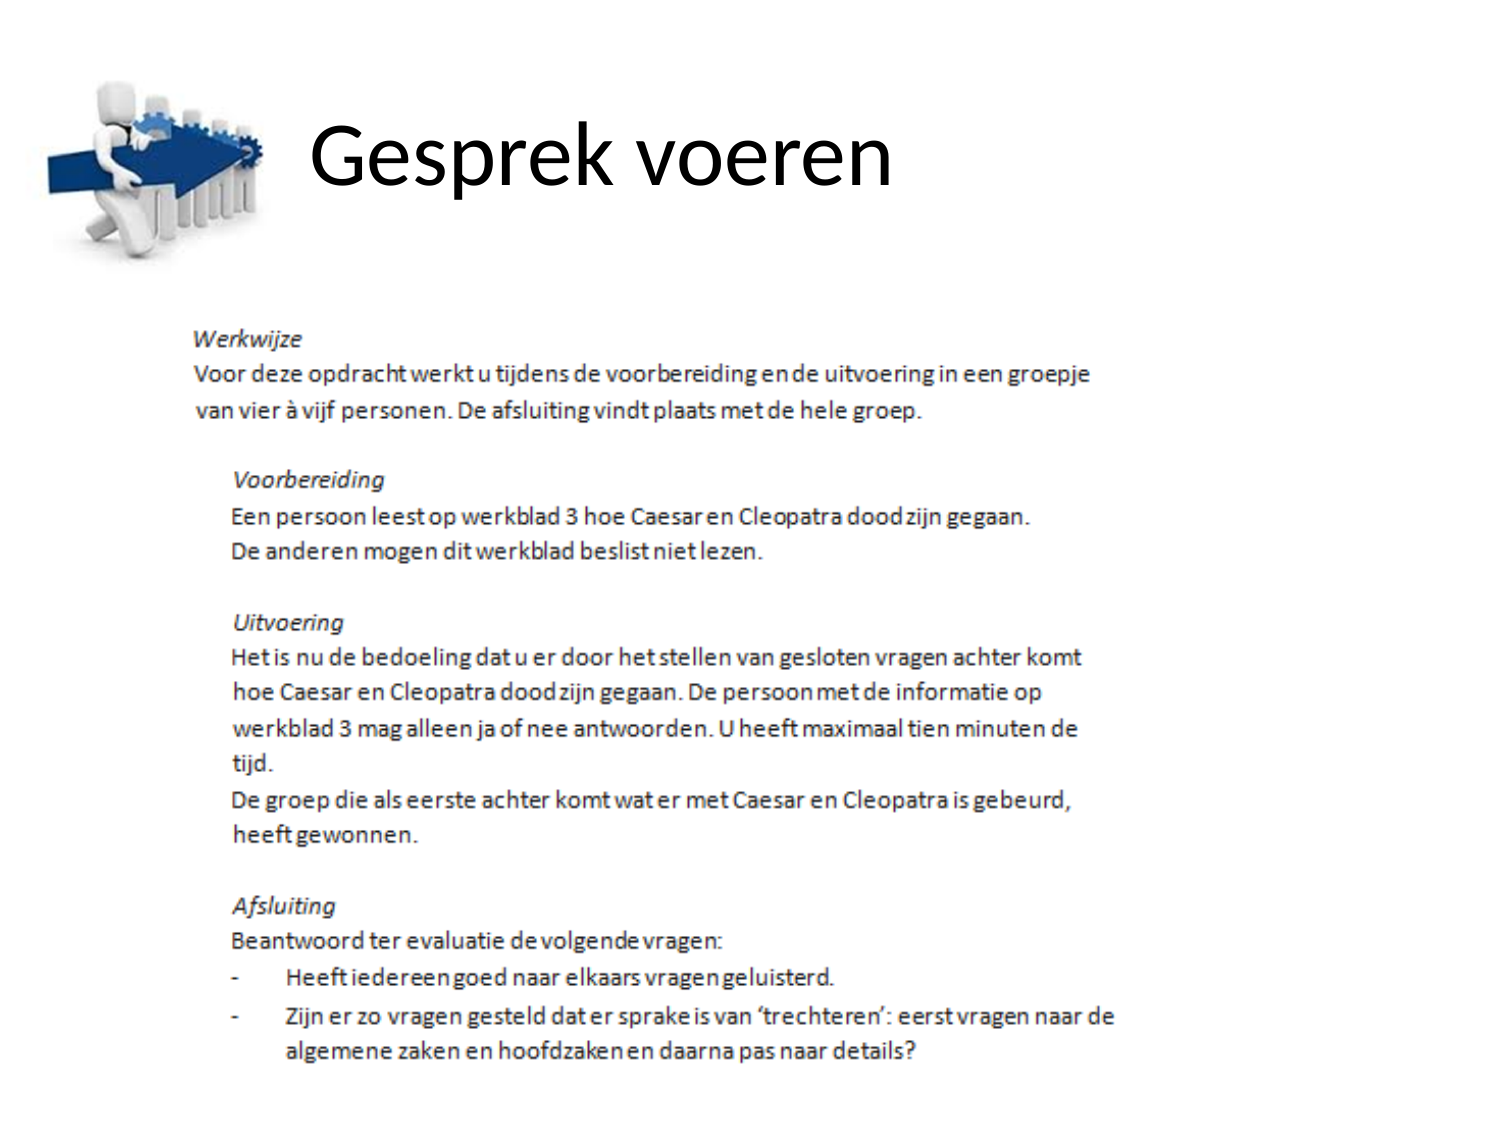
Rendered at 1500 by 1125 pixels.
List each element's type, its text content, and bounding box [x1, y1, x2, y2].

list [176, 315, 1151, 1088]
title Gesprek voeren [289, 54, 916, 244]
picture [0, 67, 310, 282]
